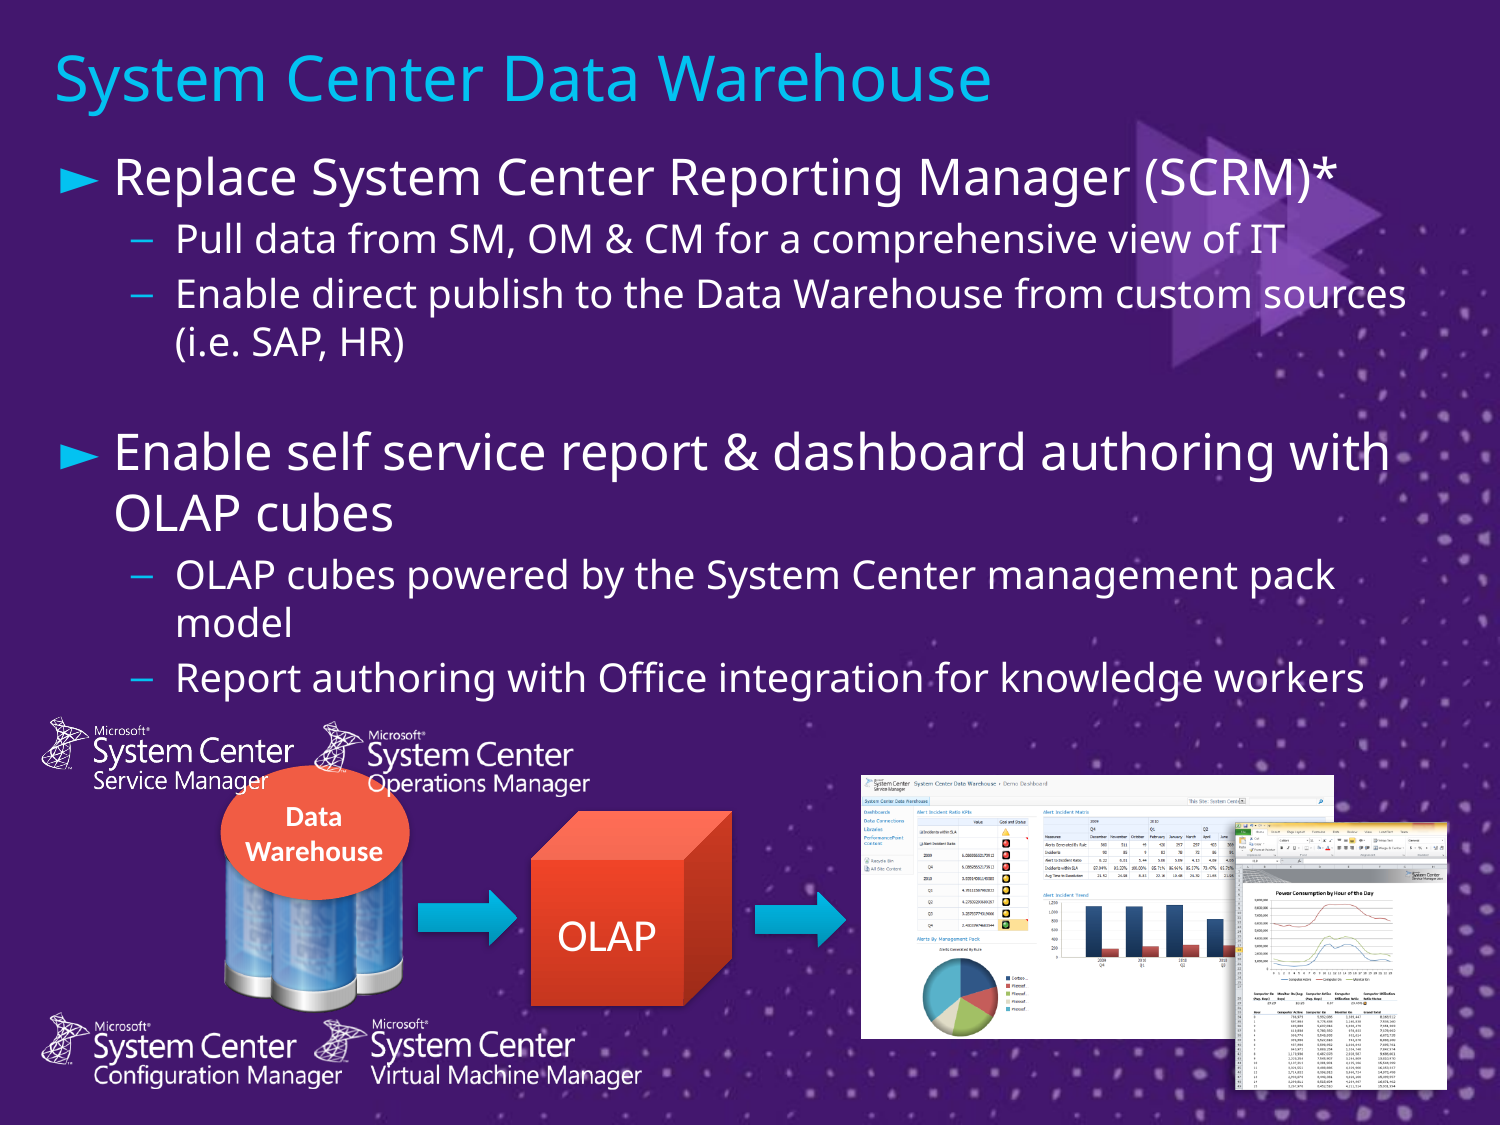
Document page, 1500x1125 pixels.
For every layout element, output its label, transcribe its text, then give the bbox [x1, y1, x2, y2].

picture [0, 0, 1500, 1125]
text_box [40, 716, 643, 1090]
text_box OLAP [648, 810, 733, 1007]
list Replace System Center Reporting Manager (SCRM)* Pull data from SM, OM & CM for a comprehensive view of IT Enable direct publish to the Data Warehouse from custom sources (i.e. SAP, HR) Enable self service report & dashboard authoring with OLAP cubes OLAP cubes powered by the System Center management pack model Report authoring with Office integration for knowledge workers [45, 137, 1447, 741]
text_box [755, 891, 846, 948]
title System Center Data Warehouse [39, 30, 1412, 122]
